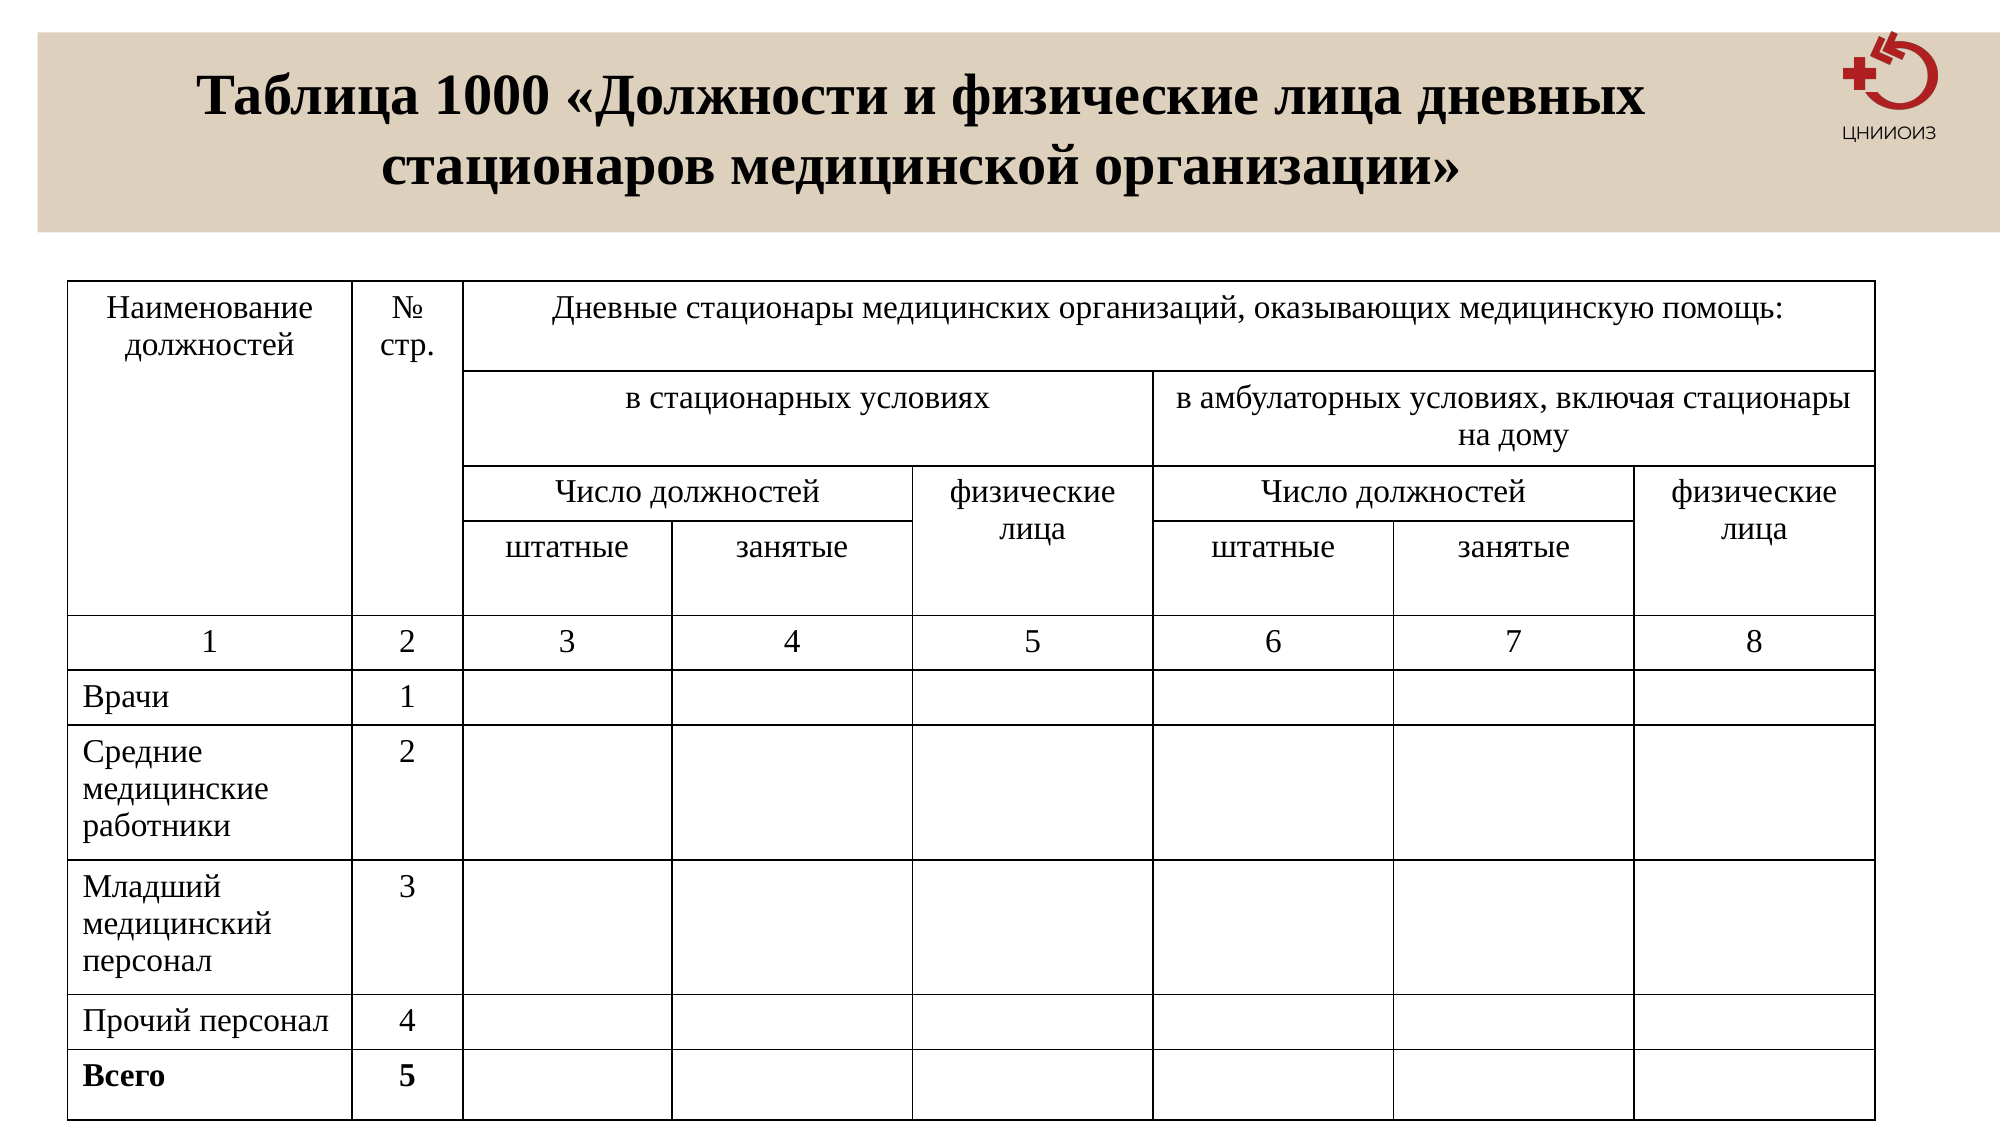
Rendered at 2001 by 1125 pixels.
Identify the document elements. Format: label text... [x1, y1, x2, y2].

table_cell [1154, 861, 1393, 994]
table_cell [1635, 1050, 1874, 1119]
table_cell физические лица [913, 467, 1152, 615]
table_cell 7 [1394, 616, 1633, 669]
table_cell [913, 995, 1152, 1049]
table_cell 2 [353, 726, 462, 859]
table_cell [673, 726, 912, 859]
table_cell [1635, 861, 1874, 994]
table_cell [1394, 726, 1633, 859]
table_cell [673, 861, 912, 994]
table_cell Младший медицинский персонал [68, 861, 351, 994]
table_header № стр. [353, 282, 462, 615]
table_cell [464, 1050, 671, 1119]
table_cell Средние медицинские работники [68, 726, 351, 859]
table_cell 6 [1154, 616, 1393, 669]
table_cell физические лица [1635, 467, 1874, 615]
text_box Таблица 1000 «Должности и физические лица дневных стационаров медицинской организации» [62, 48, 1781, 204]
table_cell 3 [353, 861, 462, 994]
table_cell [1635, 671, 1874, 724]
table_cell штатные [1154, 522, 1393, 615]
table_cell Число должностей [1154, 467, 1633, 520]
table_cell [1394, 671, 1633, 724]
table_cell [1635, 726, 1874, 859]
table_cell штатные [464, 522, 671, 615]
table_cell занятые [1394, 522, 1633, 615]
table_cell Число должностей [464, 467, 912, 520]
table_cell [673, 995, 912, 1049]
table_cell Прочий персонал [68, 995, 351, 1049]
table_cell Врачи [68, 671, 351, 724]
table_cell Всего [68, 1050, 351, 1119]
table_cell 3 [464, 616, 671, 669]
picture [1843, 31, 1938, 142]
table_cell [1154, 671, 1393, 724]
table_cell [1394, 995, 1633, 1049]
table_cell [913, 861, 1152, 994]
table_header Дневные стационары медицинских организаций, оказывающих медицинскую помощь: [464, 282, 1874, 370]
table_cell в амбулаторных условиях, включая стационары на дому [1154, 372, 1874, 465]
text_box [36, 31, 2000, 233]
table_cell 8 [1635, 616, 1874, 669]
table_cell [1154, 726, 1393, 859]
table_cell 4 [673, 616, 912, 669]
table_cell 5 [353, 1050, 462, 1119]
table_cell [464, 995, 671, 1049]
table_cell [673, 1050, 912, 1119]
table_cell [1394, 861, 1633, 994]
table_cell 2 [353, 616, 462, 669]
table_cell [464, 861, 671, 994]
table_cell [1394, 1050, 1633, 1119]
table_cell [913, 1050, 1152, 1119]
table_cell [913, 726, 1152, 859]
table_cell [1154, 1050, 1393, 1119]
table_cell [464, 671, 671, 724]
table_cell занятые [673, 522, 912, 615]
table_cell 5 [913, 616, 1152, 669]
table_cell в стационарных условиях [464, 372, 1152, 465]
table_cell 1 [353, 671, 462, 724]
table_cell [913, 671, 1152, 724]
table_cell 1 [68, 616, 351, 669]
table_cell 4 [353, 995, 462, 1049]
table_cell [464, 726, 671, 859]
table_cell [1154, 995, 1393, 1049]
table_cell [1635, 995, 1874, 1049]
table_cell [673, 671, 912, 724]
table_header Наименование должностей [68, 282, 351, 615]
